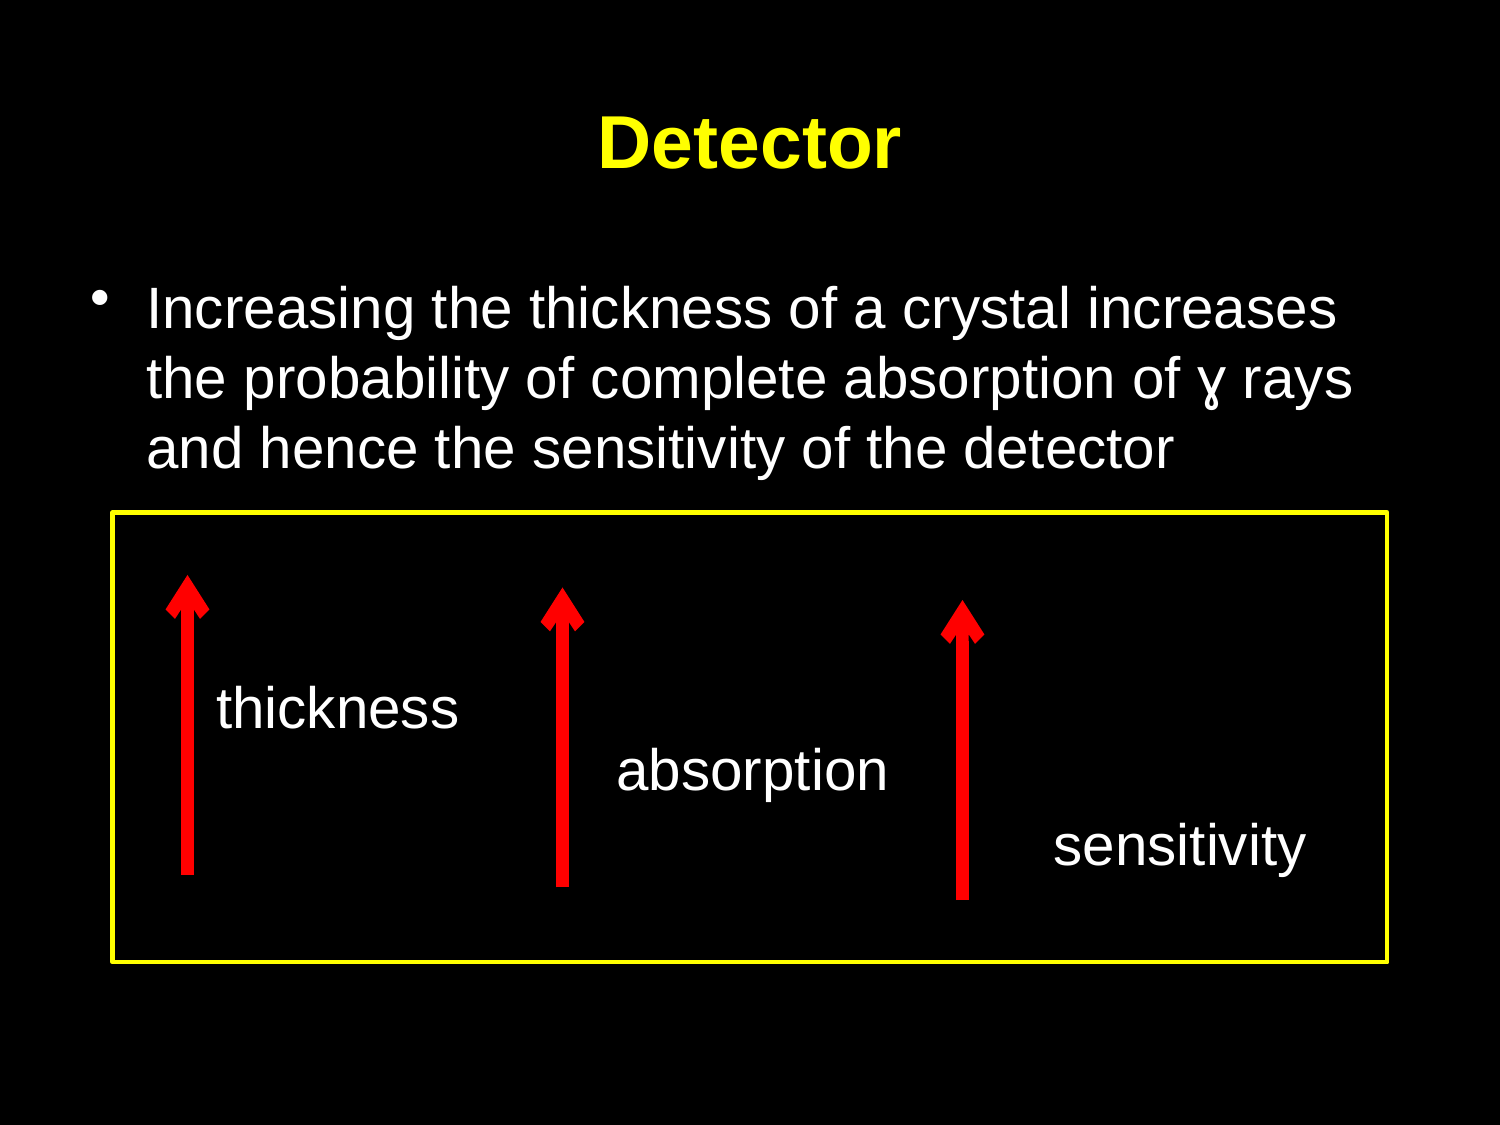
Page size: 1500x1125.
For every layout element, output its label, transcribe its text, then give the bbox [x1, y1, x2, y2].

list Increasing the thickness of a crystal increases the probability of complete absorption of ɣ rays and hence the sensitivity of the detector [74, 262, 1426, 1006]
text_box [110, 510, 1389, 964]
title Detector [74, 44, 1426, 233]
